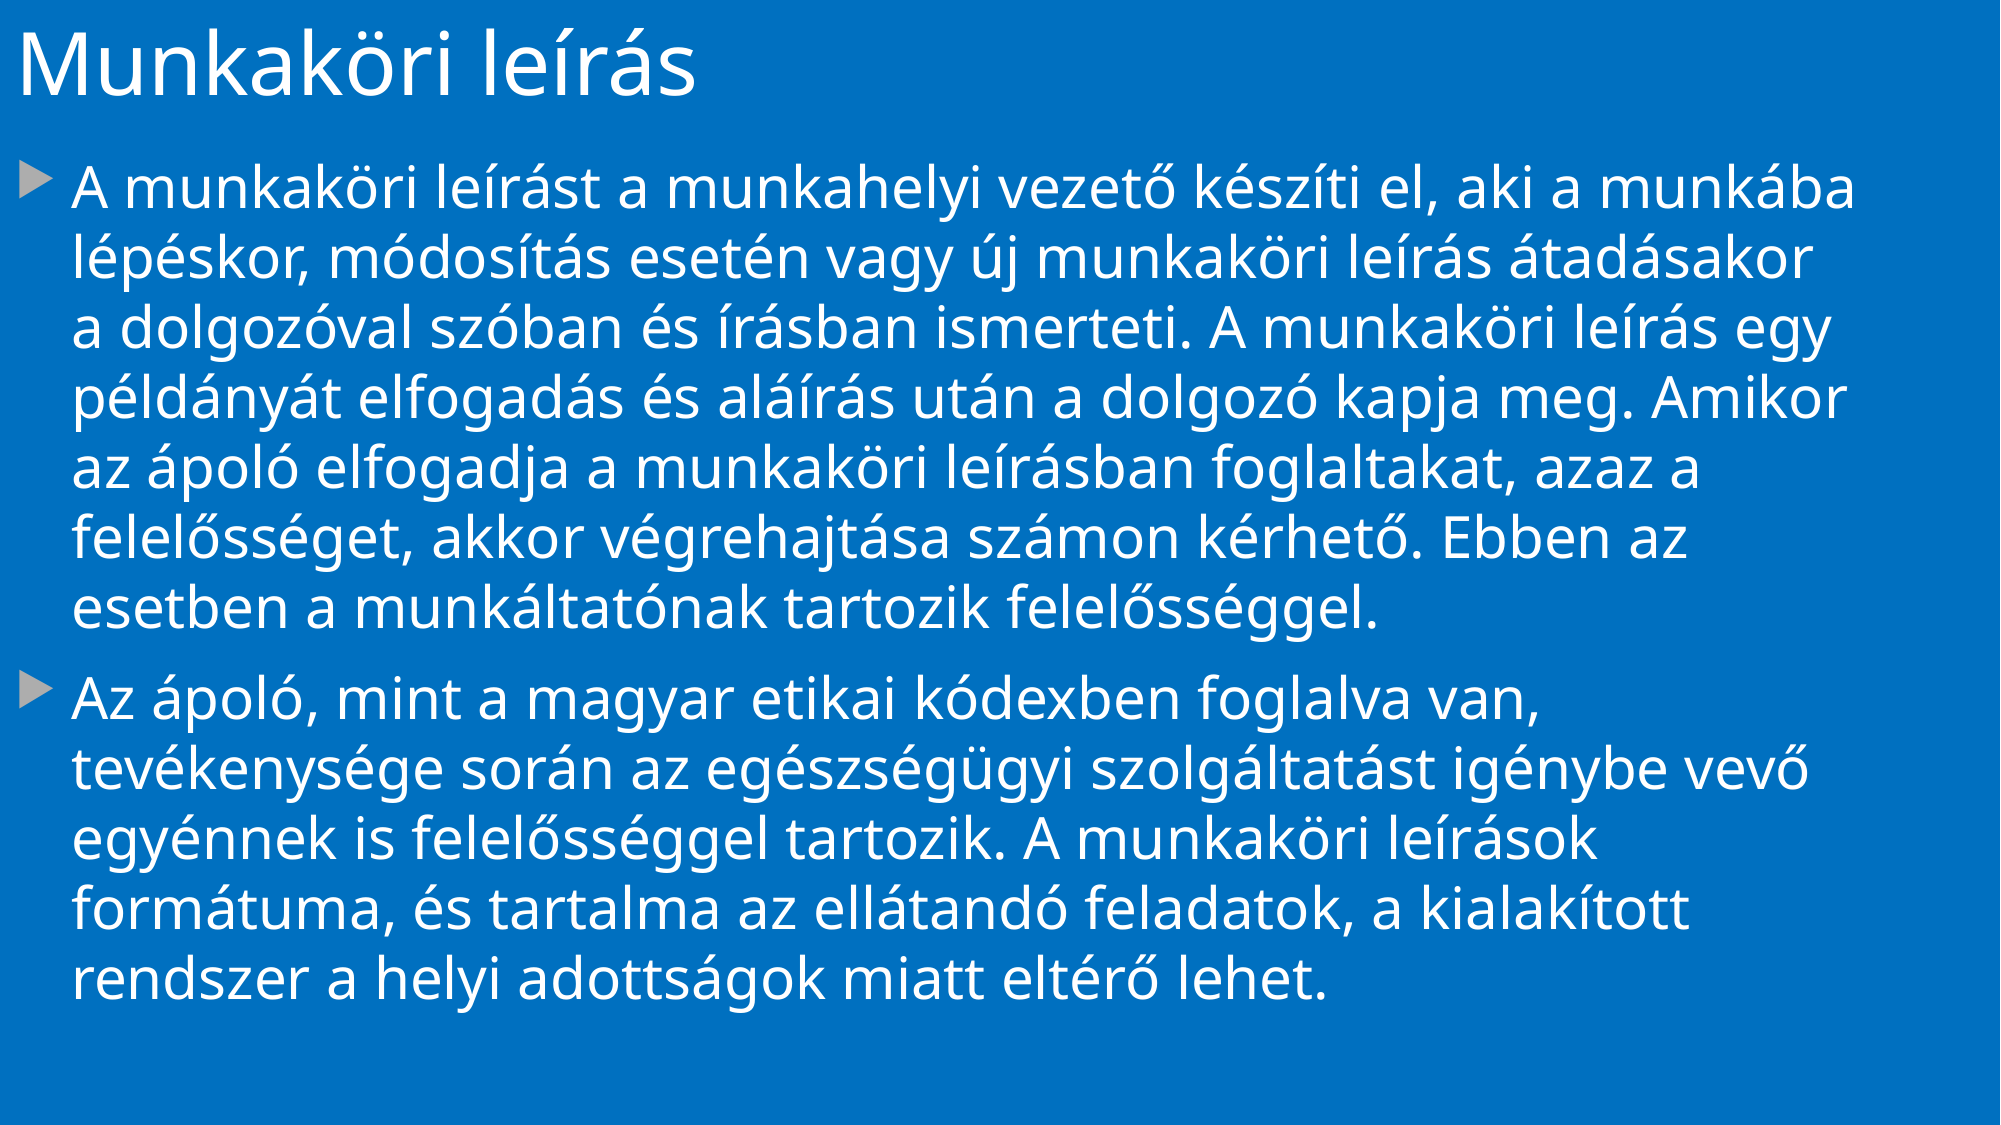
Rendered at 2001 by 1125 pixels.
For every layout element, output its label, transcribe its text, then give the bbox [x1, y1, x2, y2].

list A munkaköri leírást a munkahelyi vezető készíti el, aki a munkába lépéskor, módosítás esetén vagy új munkaköri leírás átadásakor a dolgozóval szóban és írásban ismerteti. A munkaköri leírás egy példányát elfogadás és aláírás után a dolgozó kapja meg. Amikor az ápoló elfogadja a munkaköri leírásban foglaltakat, azaz a felelősséget, akkor végrehajtása számon kérhető. Ebben az esetben a munkáltatónak tartozik felelősséggel. Az ápoló, mint a magyar etikai kódexben foglalva van, tevékenysége során az egészségügyi szolgáltatást igénybe vevő egyénnek is felelősséggel tartozik. A munkaköri leírások formátuma, és tartalma az ellátandó feladatok, a kialakított rendszer a helyi adottságok miatt eltérő lehet. [0, 142, 1875, 831]
title Munkaköri leírás [0, 0, 1543, 142]
